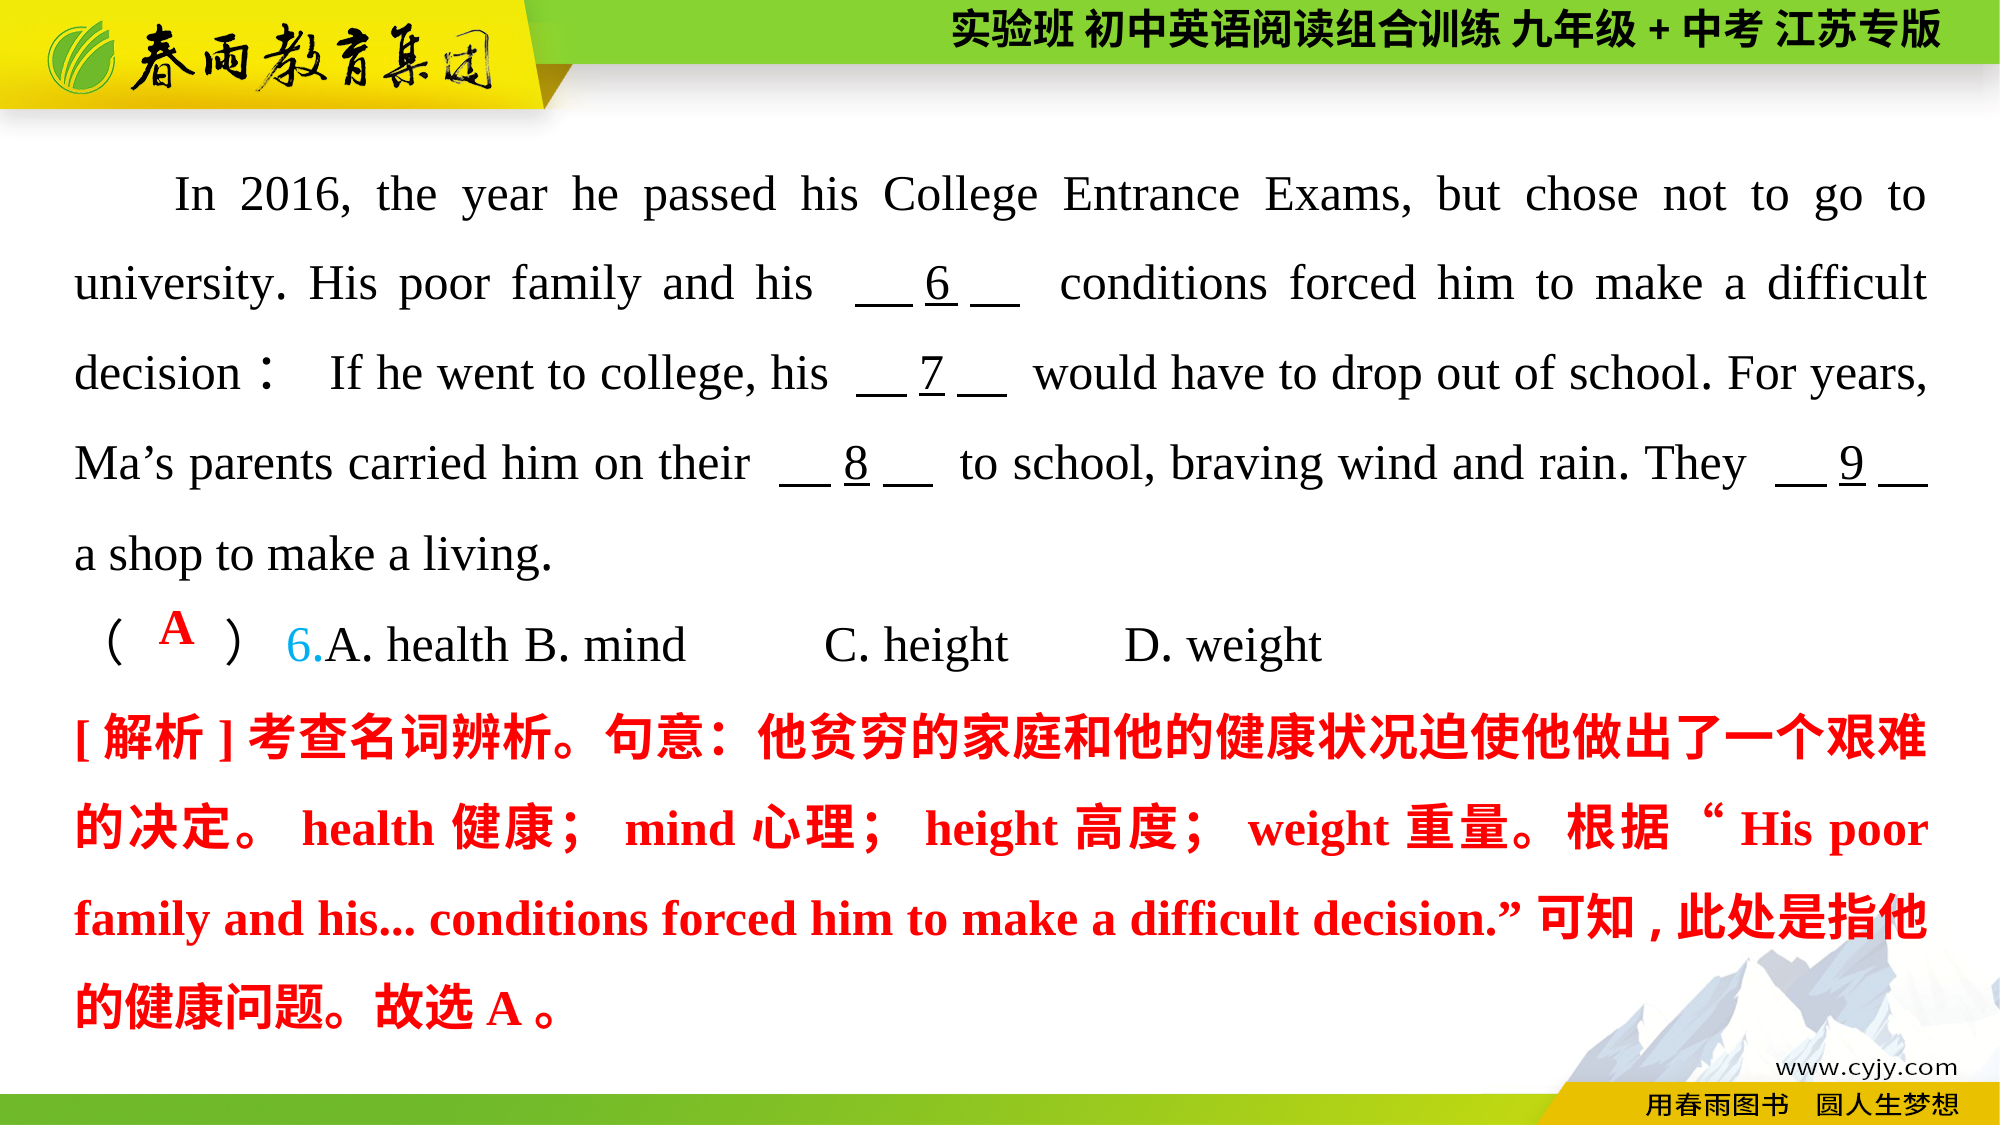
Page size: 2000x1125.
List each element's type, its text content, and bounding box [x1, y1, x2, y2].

list In 2016, the year he passed his College Entrance Exams, but chose not to go to university. His poor family and his 6 conditions forced him to make a difficult decision： If he went to college, his 7 would have to drop out of school. For years, Ma’s parents carried him on their 8 to school, braving wind and rain. They 9 a shop to make a living. [59, 122, 1944, 574]
text_box （ ）6.A. health B. mind C. height D. weight [59, 574, 1944, 667]
picture [0, 0, 2000, 1125]
text_box [解析]考查名词辨析。句意：他贫穷的家庭和他的健康状况迫使他做出了一个艰难的决定。health健康；mind心理；height高度；weight重量。根据“His poor family and his... conditions forced him to make a difficult decision.”可知,此处是指他的健康问题。故选A。 [59, 667, 1944, 1043]
text_box A [143, 587, 210, 663]
